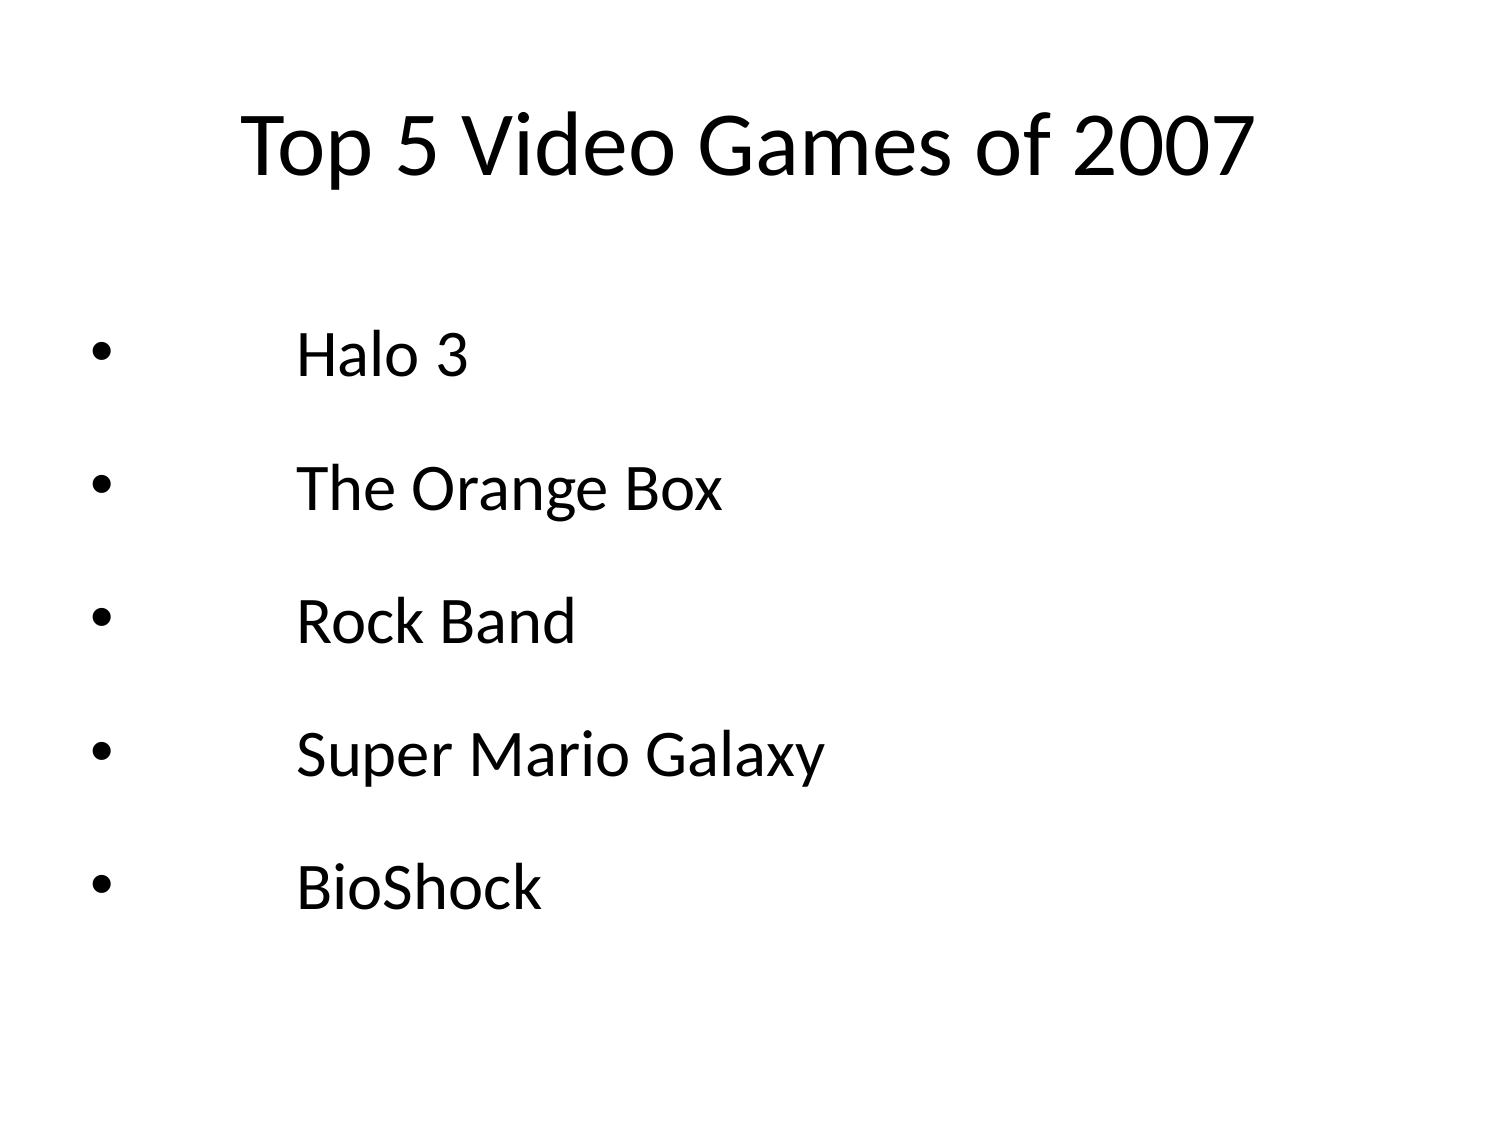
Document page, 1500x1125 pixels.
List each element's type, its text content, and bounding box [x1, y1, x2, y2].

title Top 5 Video Games of 2007 [75, 45, 1425, 233]
list Halo 3 The Orange Box Rock Band Super Mario Galaxy BioShock [75, 262, 1425, 1005]
